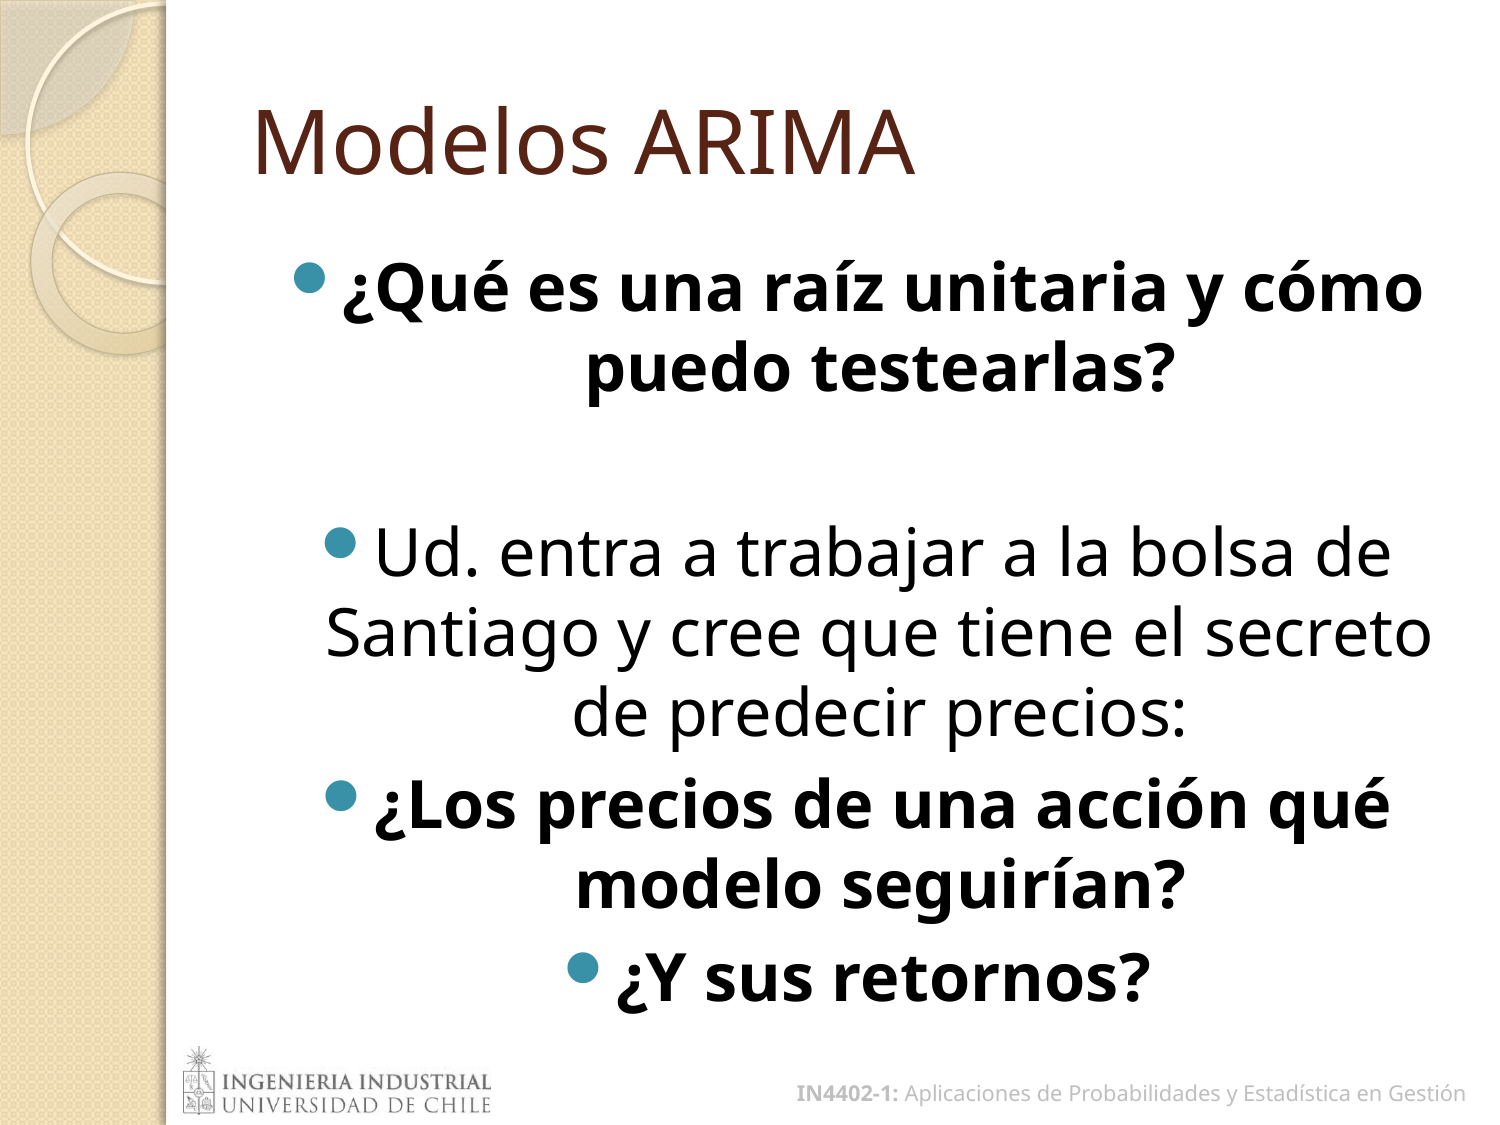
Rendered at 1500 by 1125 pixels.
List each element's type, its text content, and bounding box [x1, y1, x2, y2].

list ¿Qué es una raíz unitaria y cómo puedo testearlas? Ud. entra a trabajar a la bolsa de Santiago y cree que tiene el secreto de predecir precios: ¿Los precios de una acción qué modelo seguirían? ¿Y sus retornos? [235, 237, 1466, 1025]
picture [183, 1046, 491, 1115]
title Modelos ARIMA [235, 45, 1466, 233]
